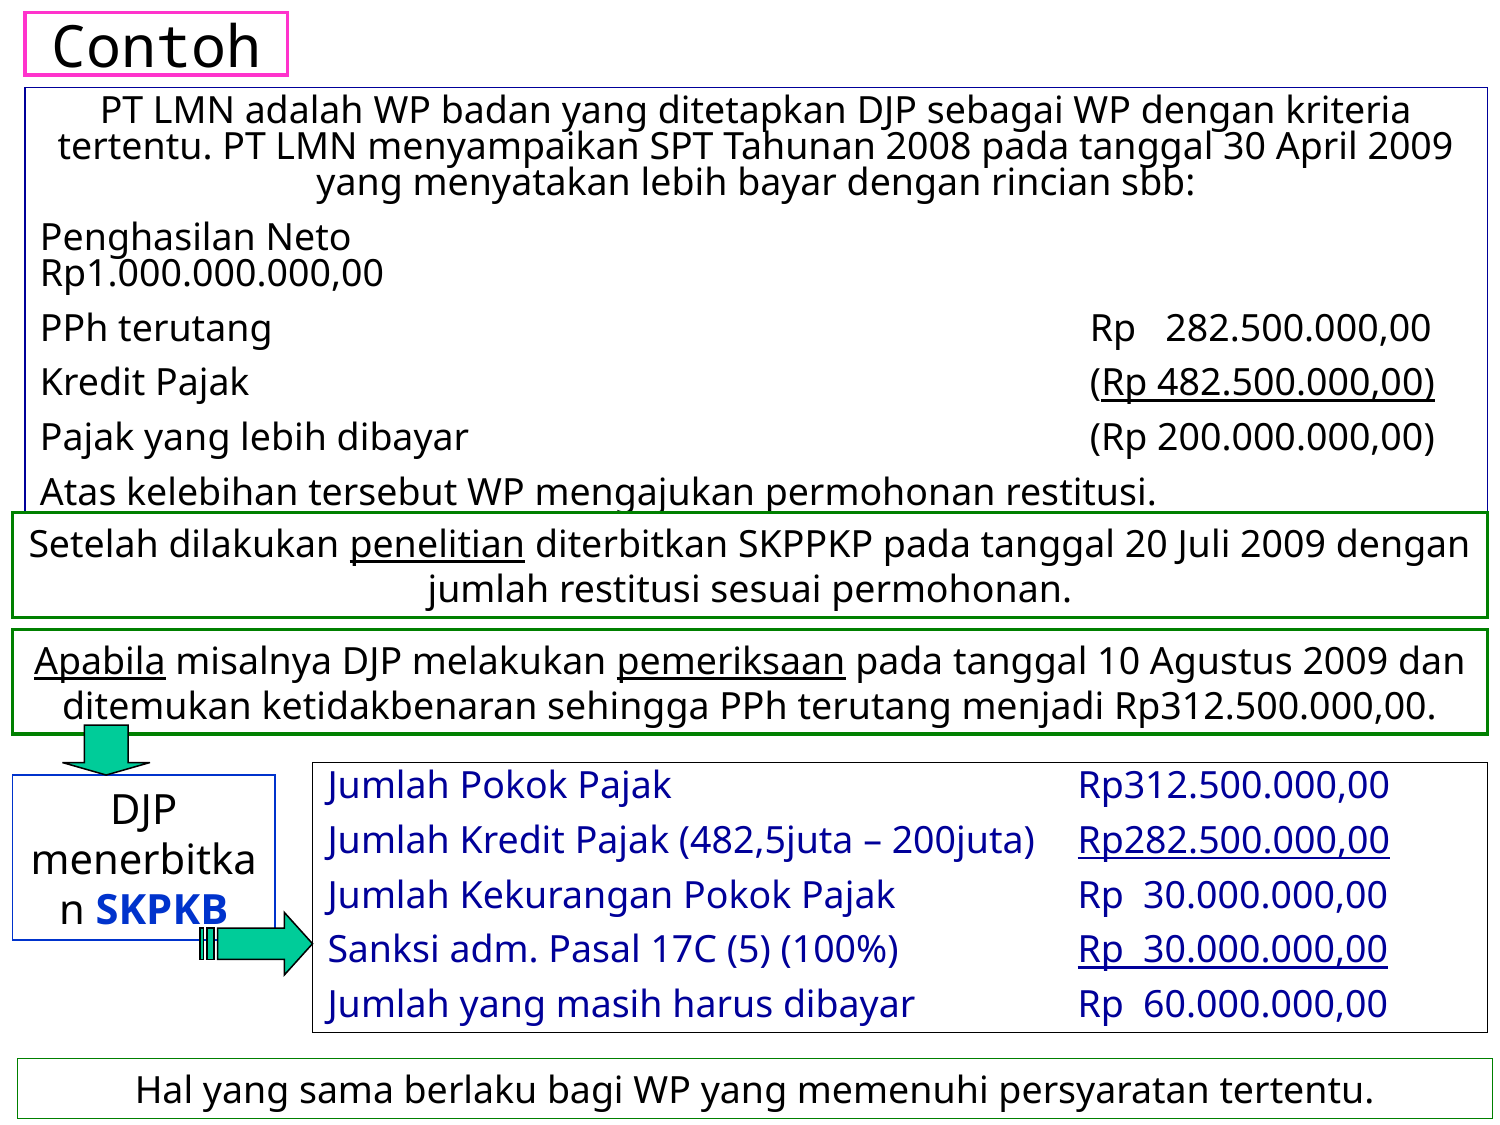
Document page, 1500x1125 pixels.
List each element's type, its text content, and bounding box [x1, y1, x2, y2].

text_box Jumlah Pokok Pajak Rp312.500.000,00 Jumlah Kredit Pajak (482,5juta – 200juta) Rp282.500.000,00 Jumlah Kekurangan Pokok Pajak Rp 30.000.000,00 Sanksi adm. Pasal 17C (5) (100%) Rp 30.000.000,00 Jumlah yang masih harus dibayar Rp 60.000.000,00 [312, 762, 1488, 1033]
title Contoh [24, 12, 288, 76]
text_box Hal yang sama berlaku bagi WP yang memenuhi persyaratan tertentu. [17, 1058, 1493, 1119]
text_box DJP menerbitkan SKPKB [12, 774, 275, 940]
text_box Apabila misalnya DJP melakukan pemeriksaan pada tanggal 10 Agustus 2009 dan ditemukan ketidakbenaran sehingga PPh terutang menjadi Rp312.500.000,00. [12, 629, 1488, 735]
text_box [217, 912, 313, 975]
text_box PT LMN adalah WP badan yang ditetapkan DJP sebagai WP dengan kriteria tertentu. PT LMN menyampaikan SPT Tahunan 2008 pada tanggal 30 April 2009 yang menyatakan lebih bayar dengan rincian sbb: Penghasilan Neto Rp1.000.000.000,00 PPh terutang Rp 282.500.000,00 Kredit Pajak (Rp 482.500.000,00) Pajak yang lebih dibayar (Rp 200.000.000,00) Atas kelebihan tersebut WP mengajukan permohonan restitusi. [24, 87, 1488, 512]
text_box [200, 928, 204, 960]
text_box [207, 928, 215, 960]
text_box Setelah dilakukan penelitian diterbitkan SKPPKP pada tanggal 20 Juli 2009 dengan jumlah restitusi sesuai permohonan. [12, 512, 1488, 618]
text_box [62, 725, 150, 776]
